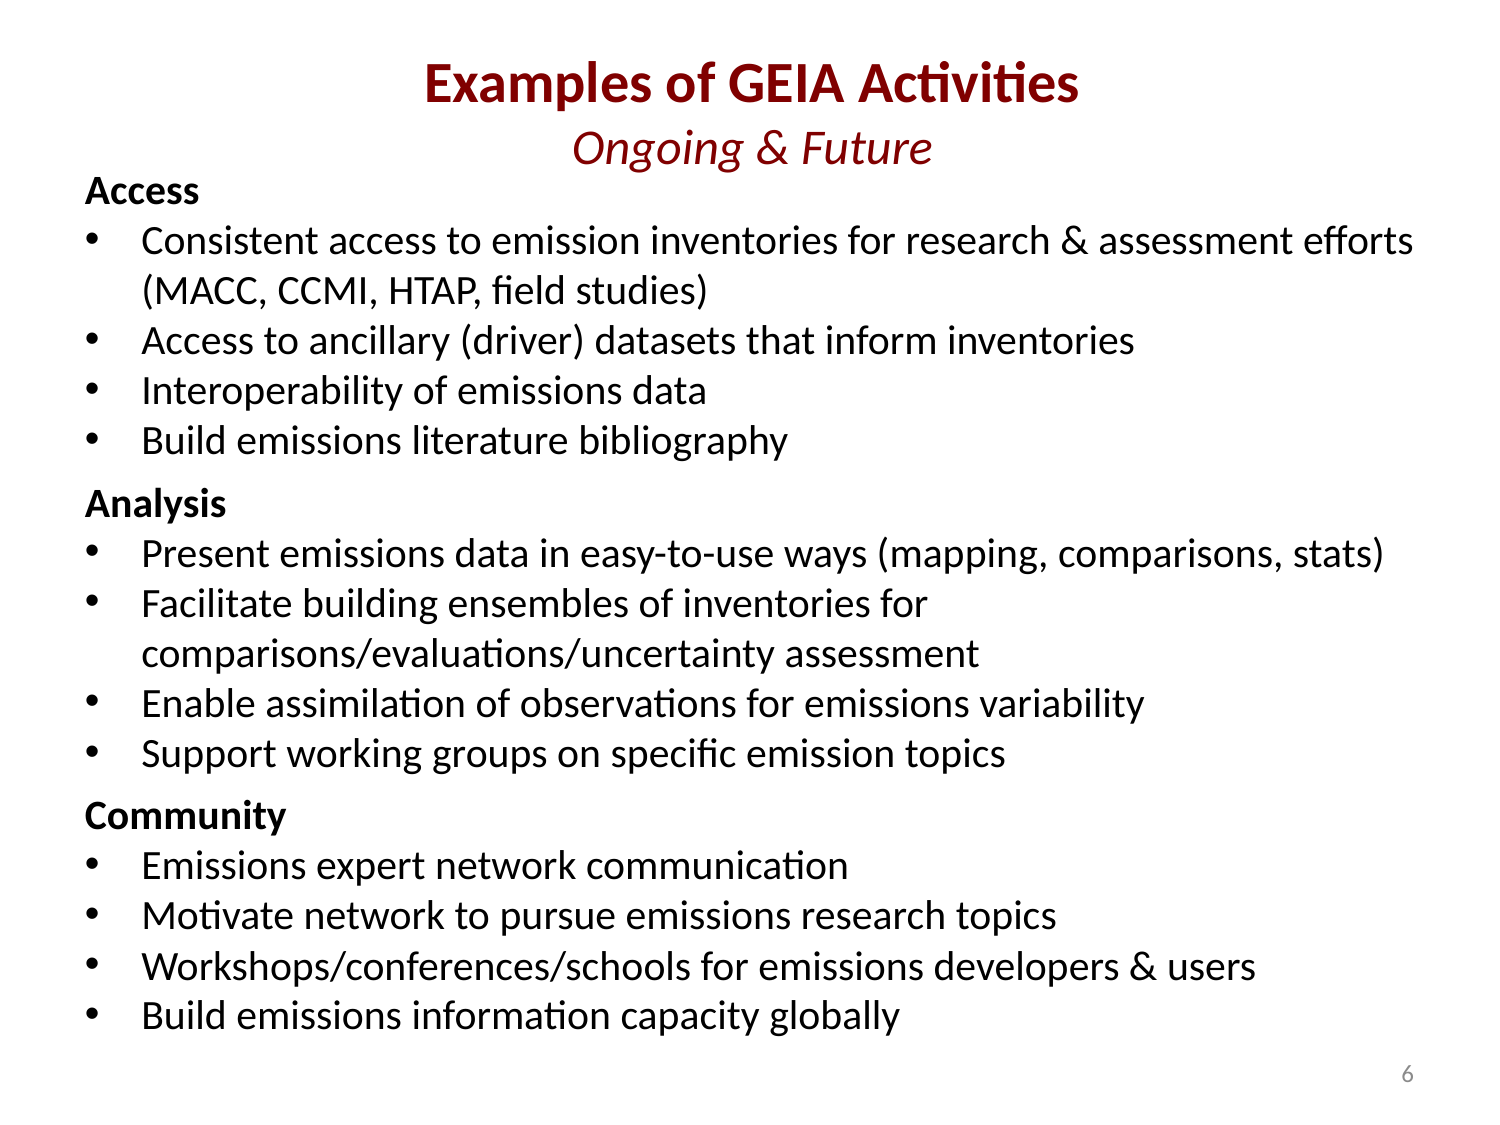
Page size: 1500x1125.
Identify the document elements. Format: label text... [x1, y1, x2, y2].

text_box Access Consistent access to emission inventories for research & assessment efforts (MACC, CCMI, HTAP, field studies) Access to ancillary (driver) datasets that inform inventories Interoperability of emissions data Build emissions literature bibliography Analysis Present emissions data in easy-to-use ways (mapping, comparisons, stats) Facilitate building ensembles of inventories for comparisons/evaluations/uncertainty assessment Enable assimilation of observations for emissions variability Support working groups on specific emission topics Community Emissions expert network communication Motivate network to pursue emissions research topics Workshops/conferences/schools for emissions developers & users Build emissions information capacity globally [70, 155, 1446, 1046]
title Examples of GEIA Activities Ongoing & Future [20, 18, 1485, 201]
slide_number 6 [1078, 1046, 1429, 1103]
